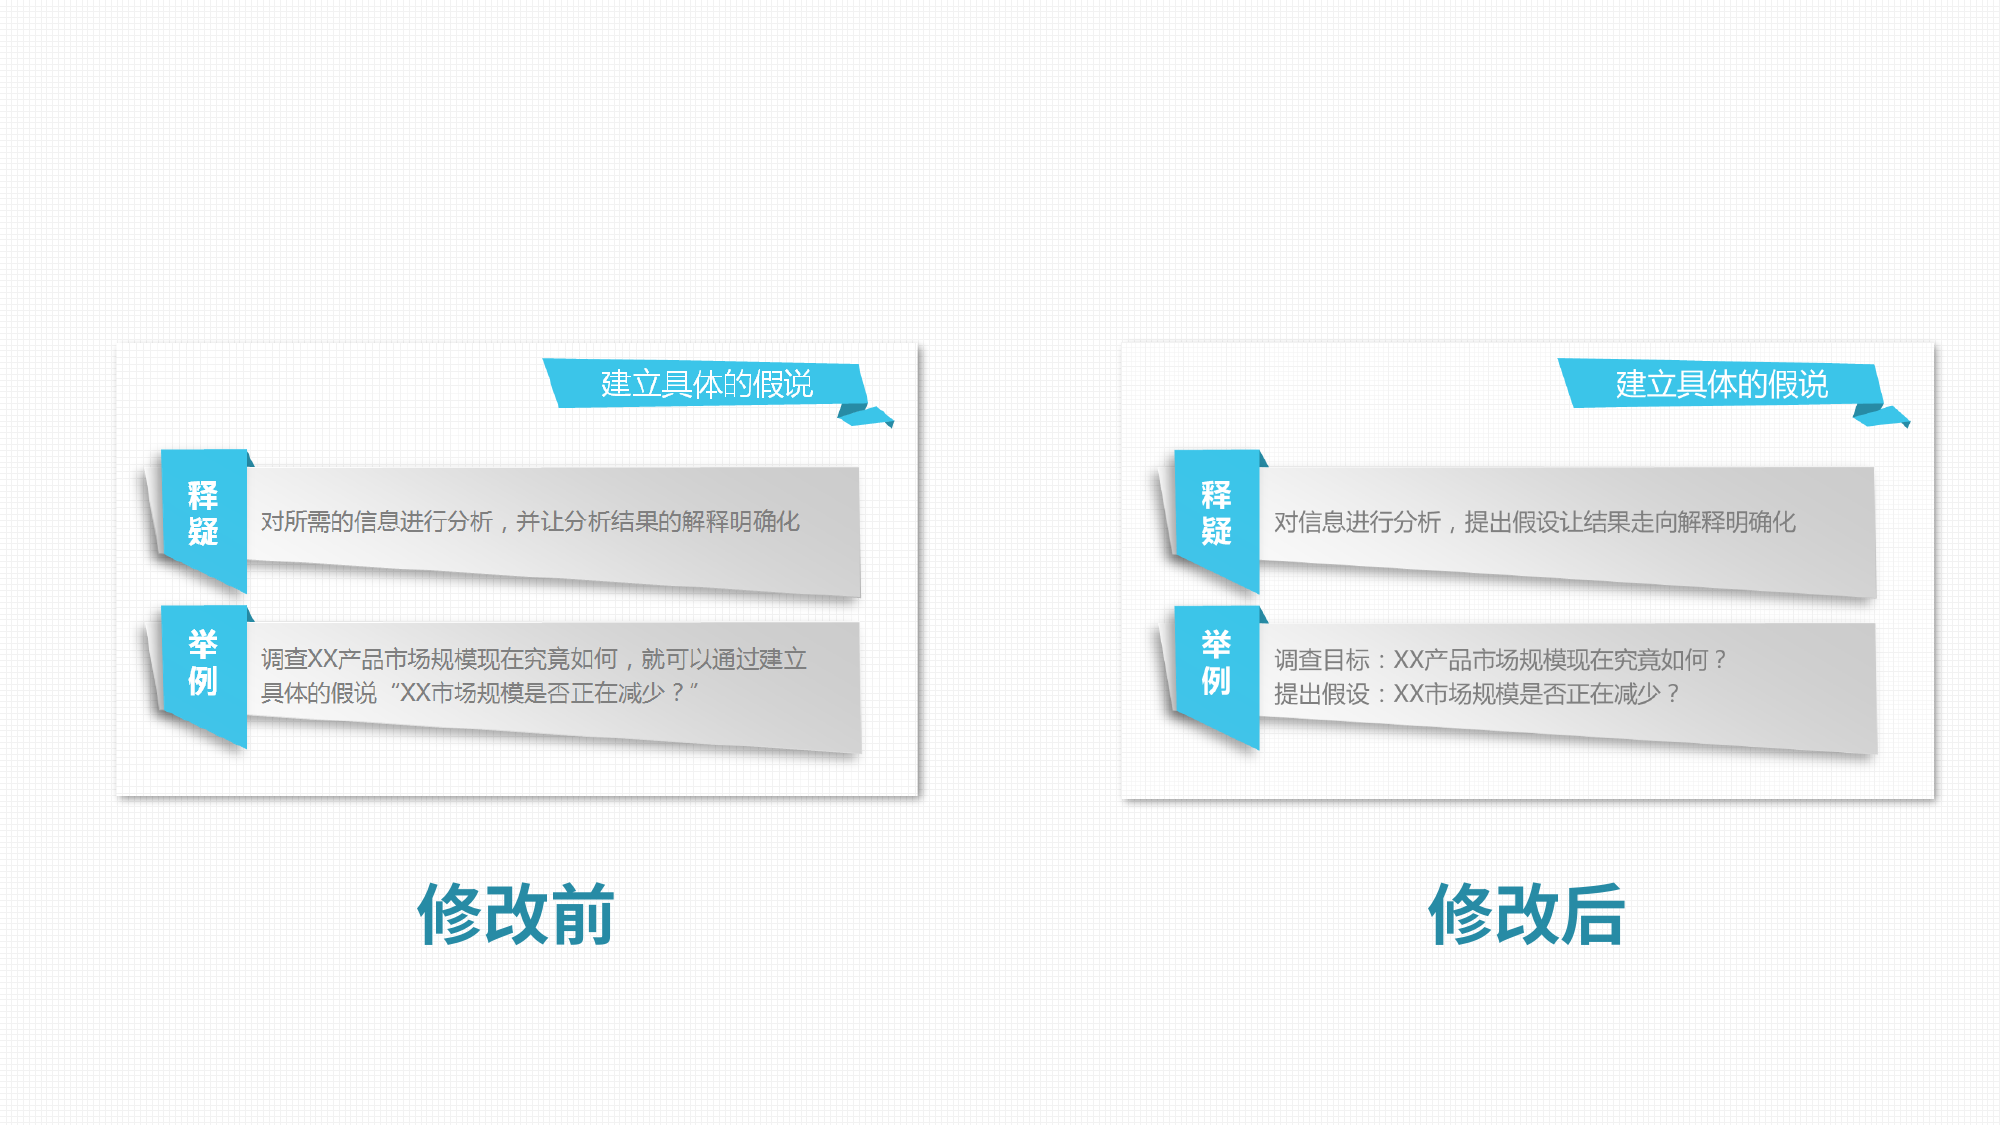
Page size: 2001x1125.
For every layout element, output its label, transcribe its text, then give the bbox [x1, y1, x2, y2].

text_box 修改后 [1412, 849, 1643, 960]
text_box 修改前 [401, 849, 632, 960]
picture [1121, 342, 1934, 799]
picture [116, 343, 918, 797]
